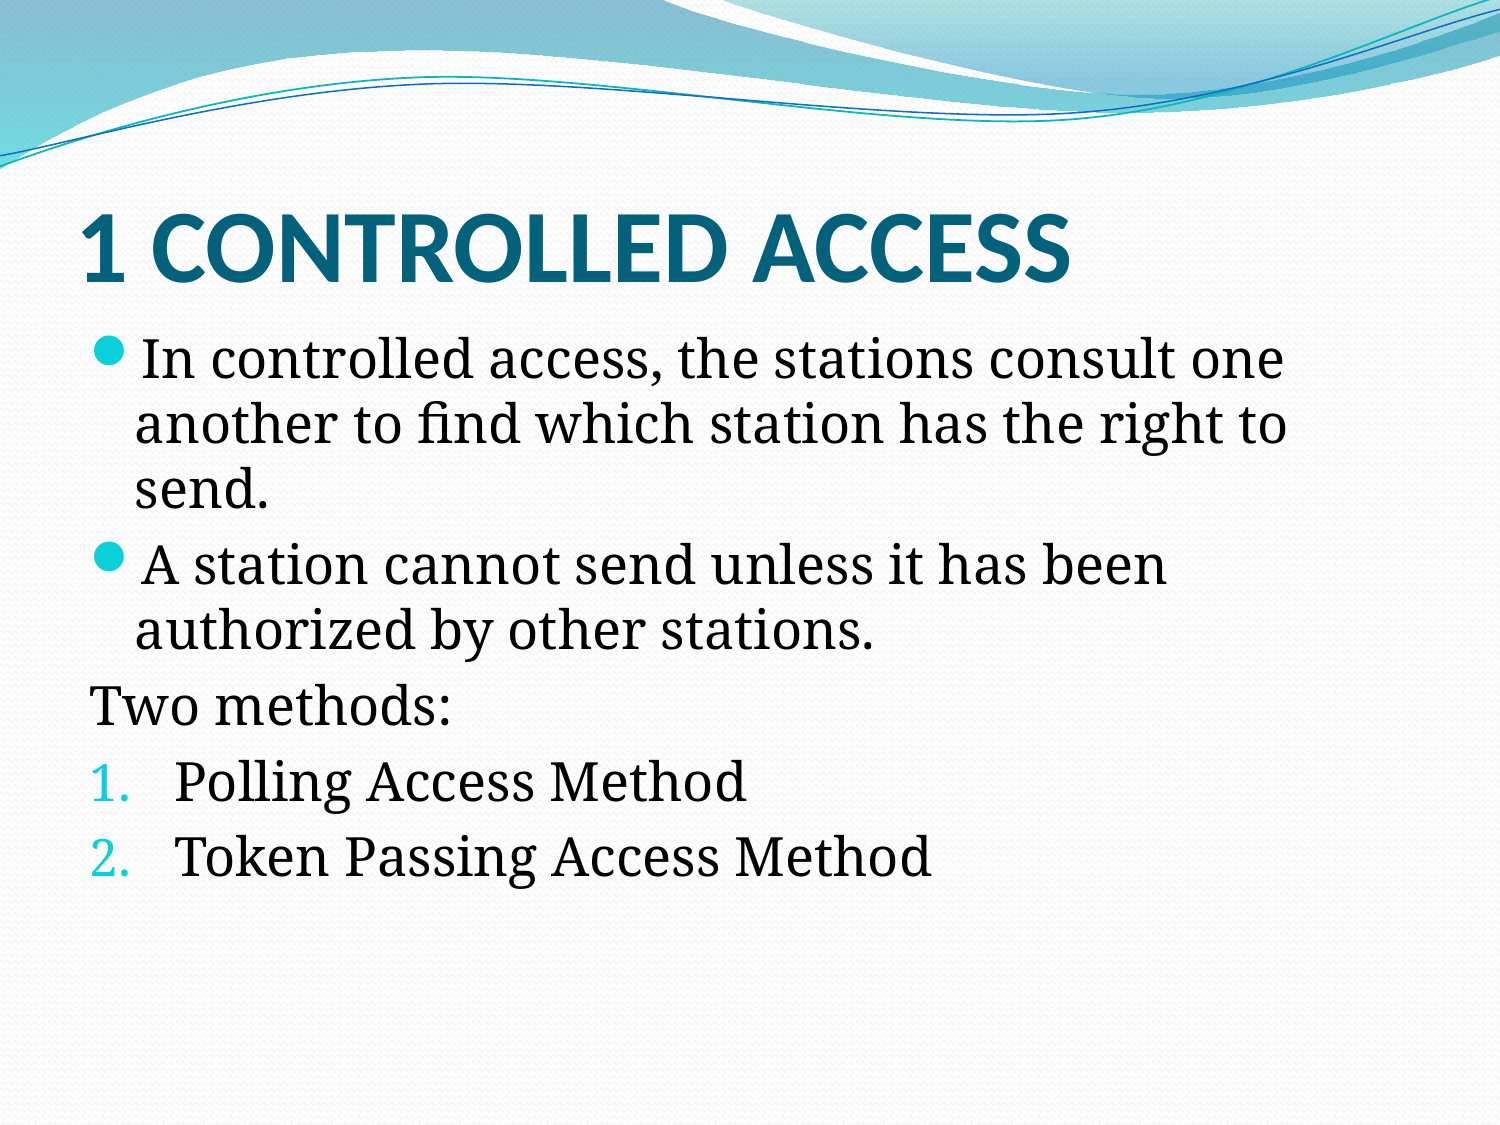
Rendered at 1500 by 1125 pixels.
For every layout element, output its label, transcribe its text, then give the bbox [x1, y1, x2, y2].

list In controlled access, the stations consult one another to find which station has the right to send. A station cannot send unless it has been authorized by other stations. Two methods: Polling Access Method Token Passing Access Method [75, 317, 1425, 1038]
title 1 CONTROLLED ACCESS [75, 115, 1425, 303]
